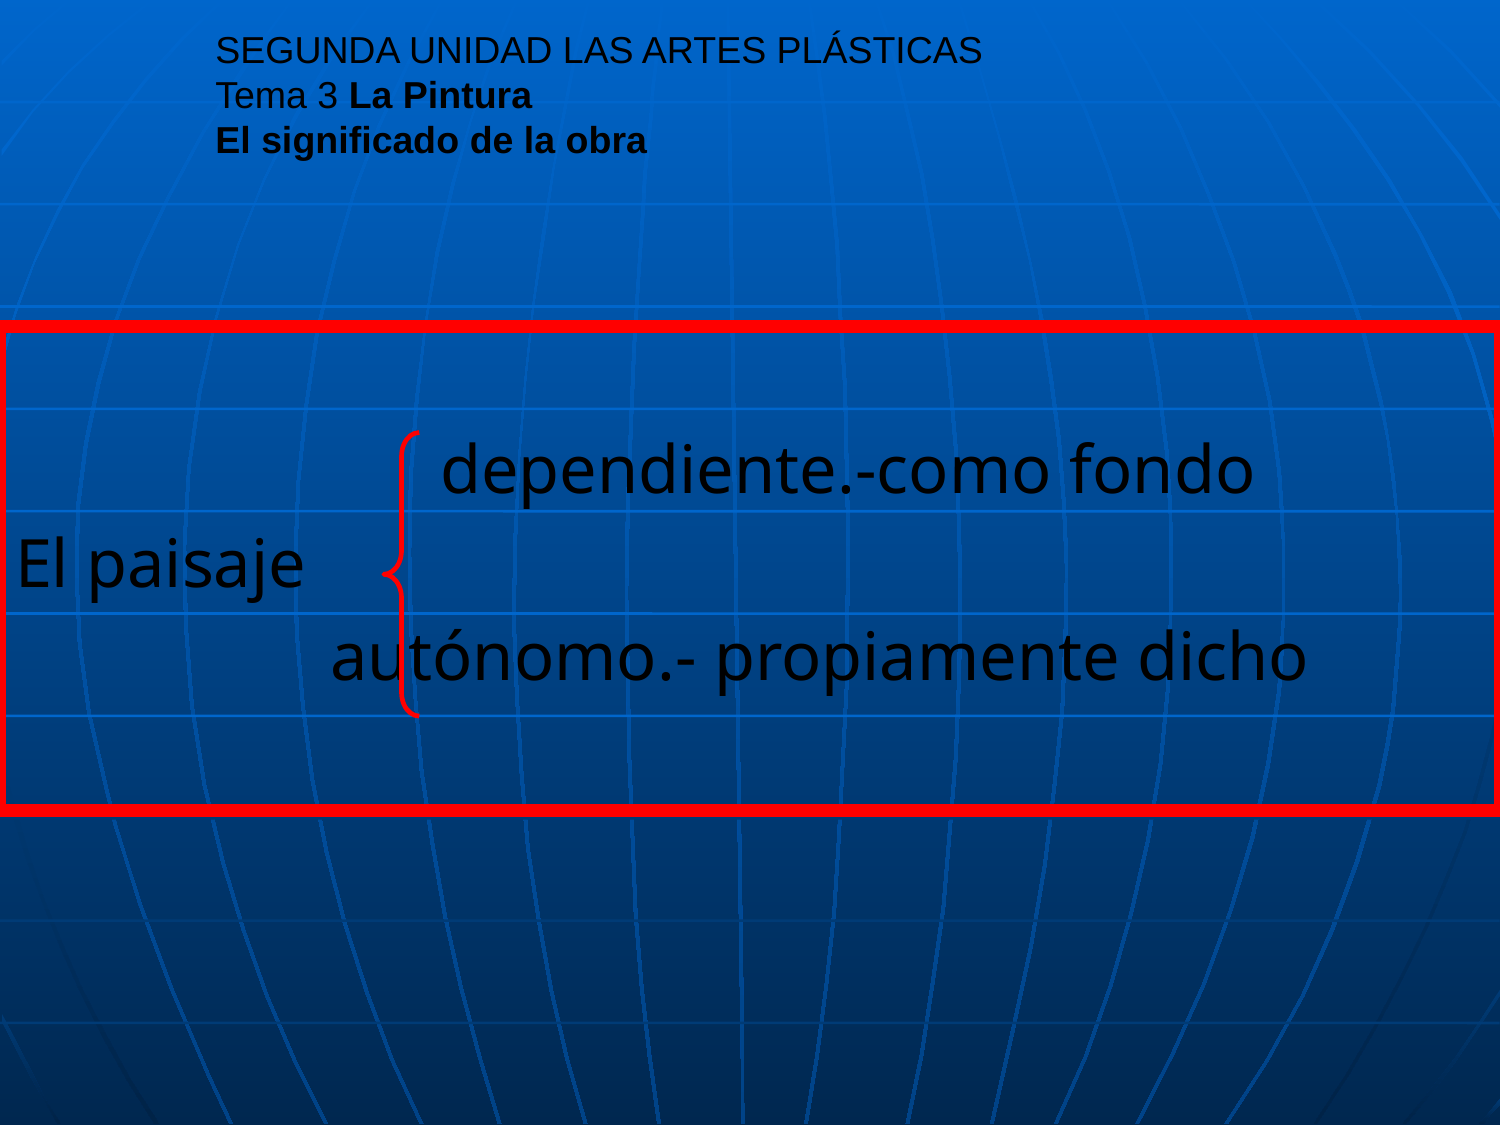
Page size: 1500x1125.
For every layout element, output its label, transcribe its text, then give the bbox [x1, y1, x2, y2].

text_box [383, 432, 420, 717]
title SEGUNDA UNIDAD LAS ARTES PLÁSTICAS Tema 3 La Pintura El significado de la obra [0, 0, 1200, 188]
list dependiente.-como fondo El paisaje autónomo.- propiamente dicho [0, 326, 1500, 811]
